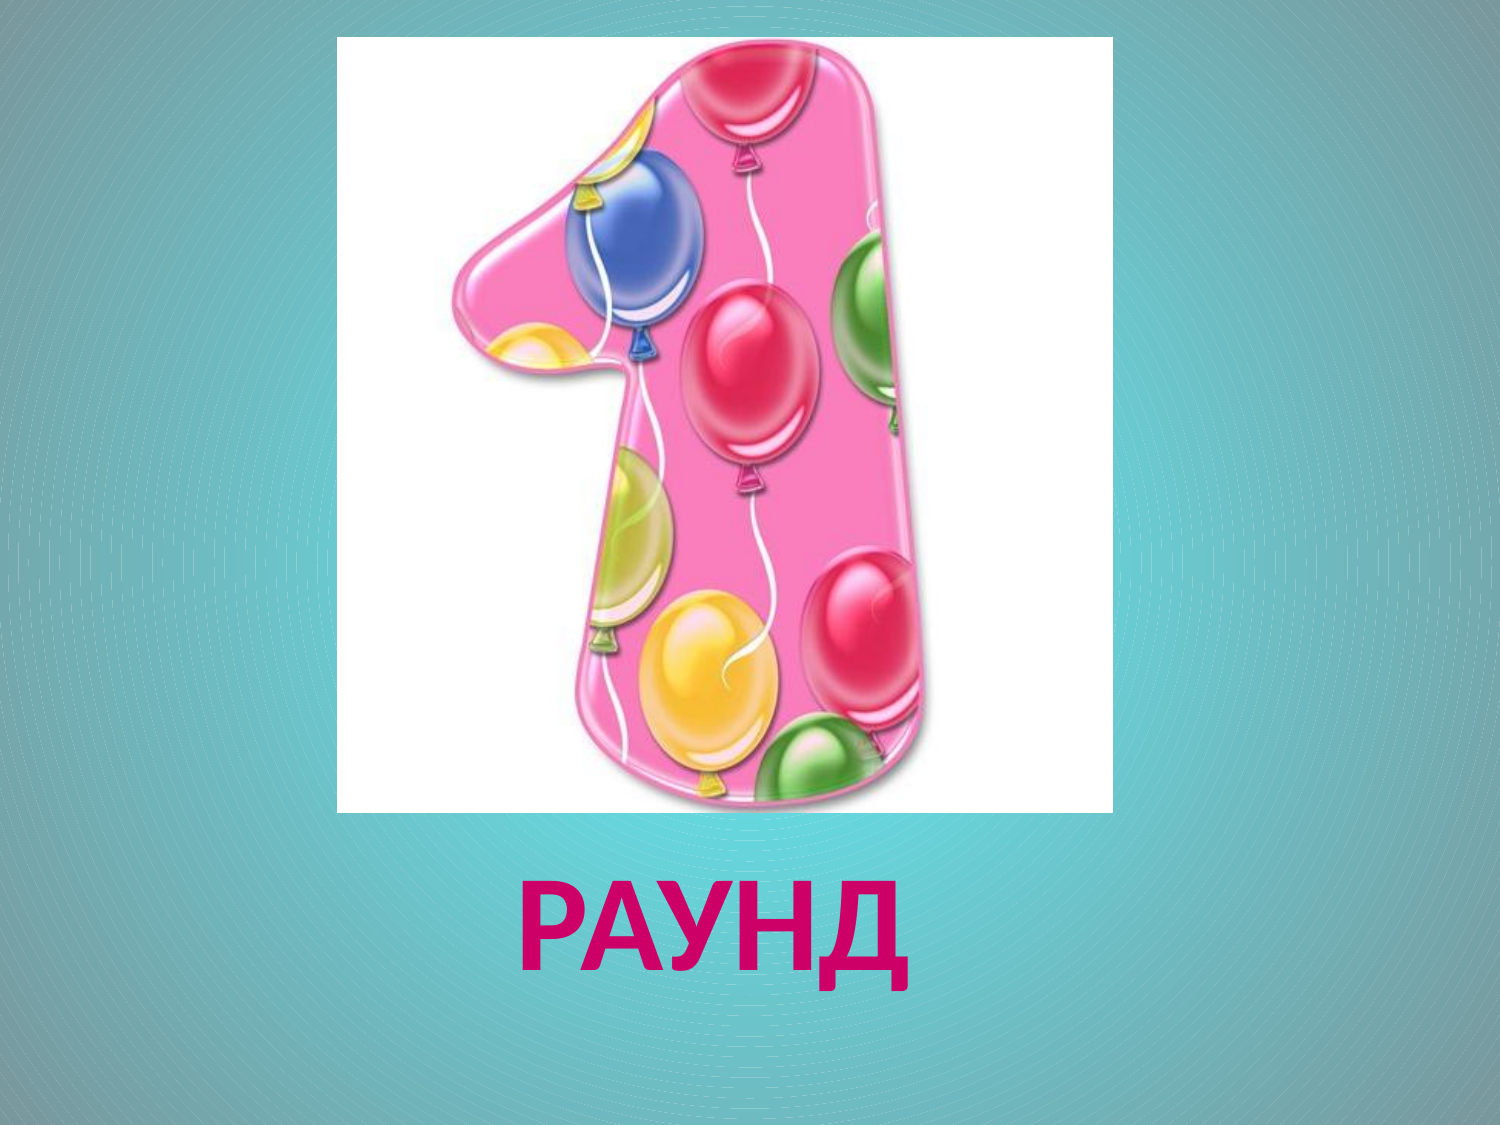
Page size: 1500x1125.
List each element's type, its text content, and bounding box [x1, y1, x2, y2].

picture [337, 37, 1113, 813]
title РАУНД [500, 912, 1400, 1006]
